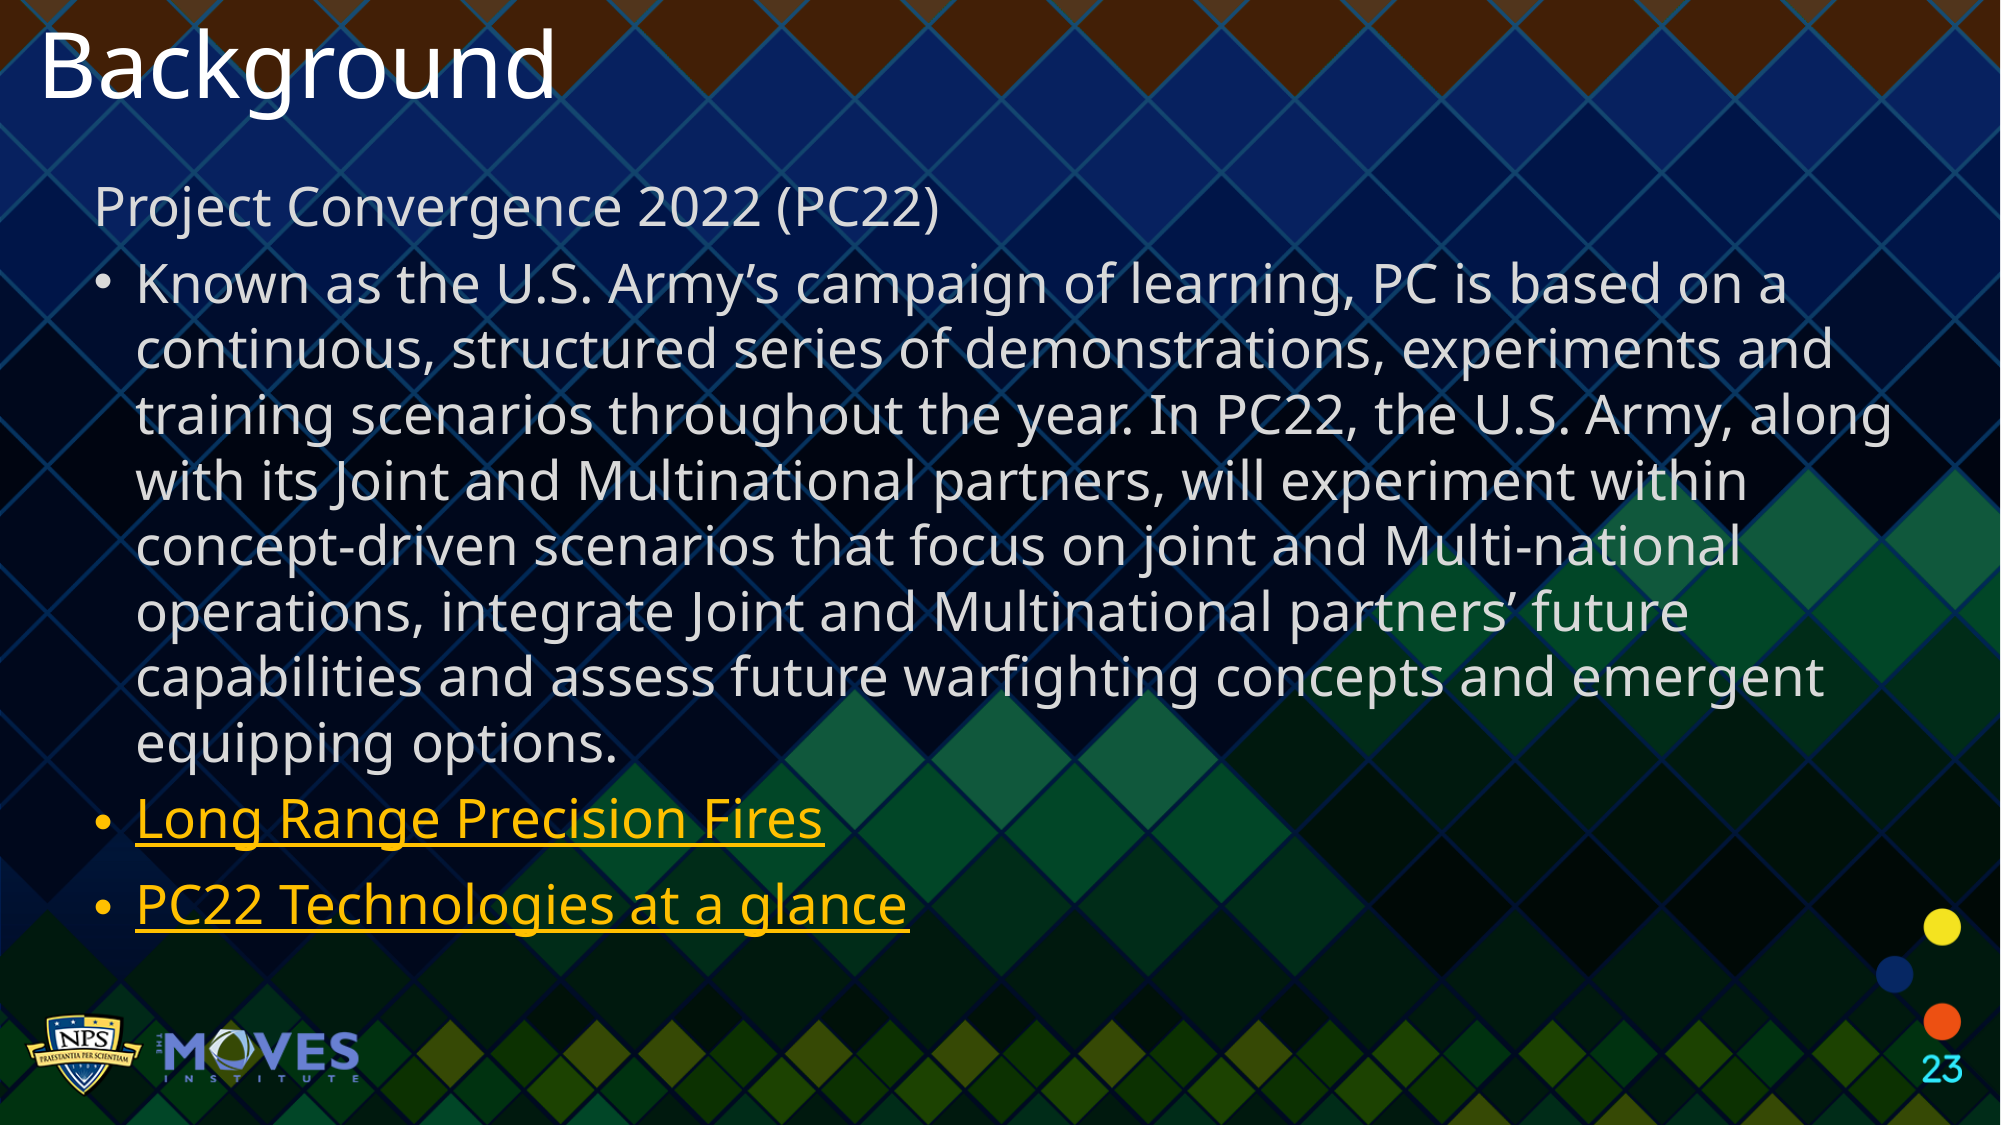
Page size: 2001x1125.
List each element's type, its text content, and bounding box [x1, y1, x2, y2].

text_box Project Convergence 2022 (PC22) Known as the U.S. Army’s campaign of learning, PC is based on a continuous, structured series of demonstrations, experiments and training scenarios throughout the year. In PC22, the U.S. Army, along with its Joint and Multinational partners, will experiment within concept-driven scenarios that focus on joint and Multi-national operations, integrate Joint and Multinational partners’ future capabilities and assess future warfighting concepts and emergent equipping options. Long Range Precision Fires PC22 Technologies at a glance [78, 164, 1922, 954]
picture [0, 0, 2001, 1125]
text_box Background [22, 0, 1977, 125]
